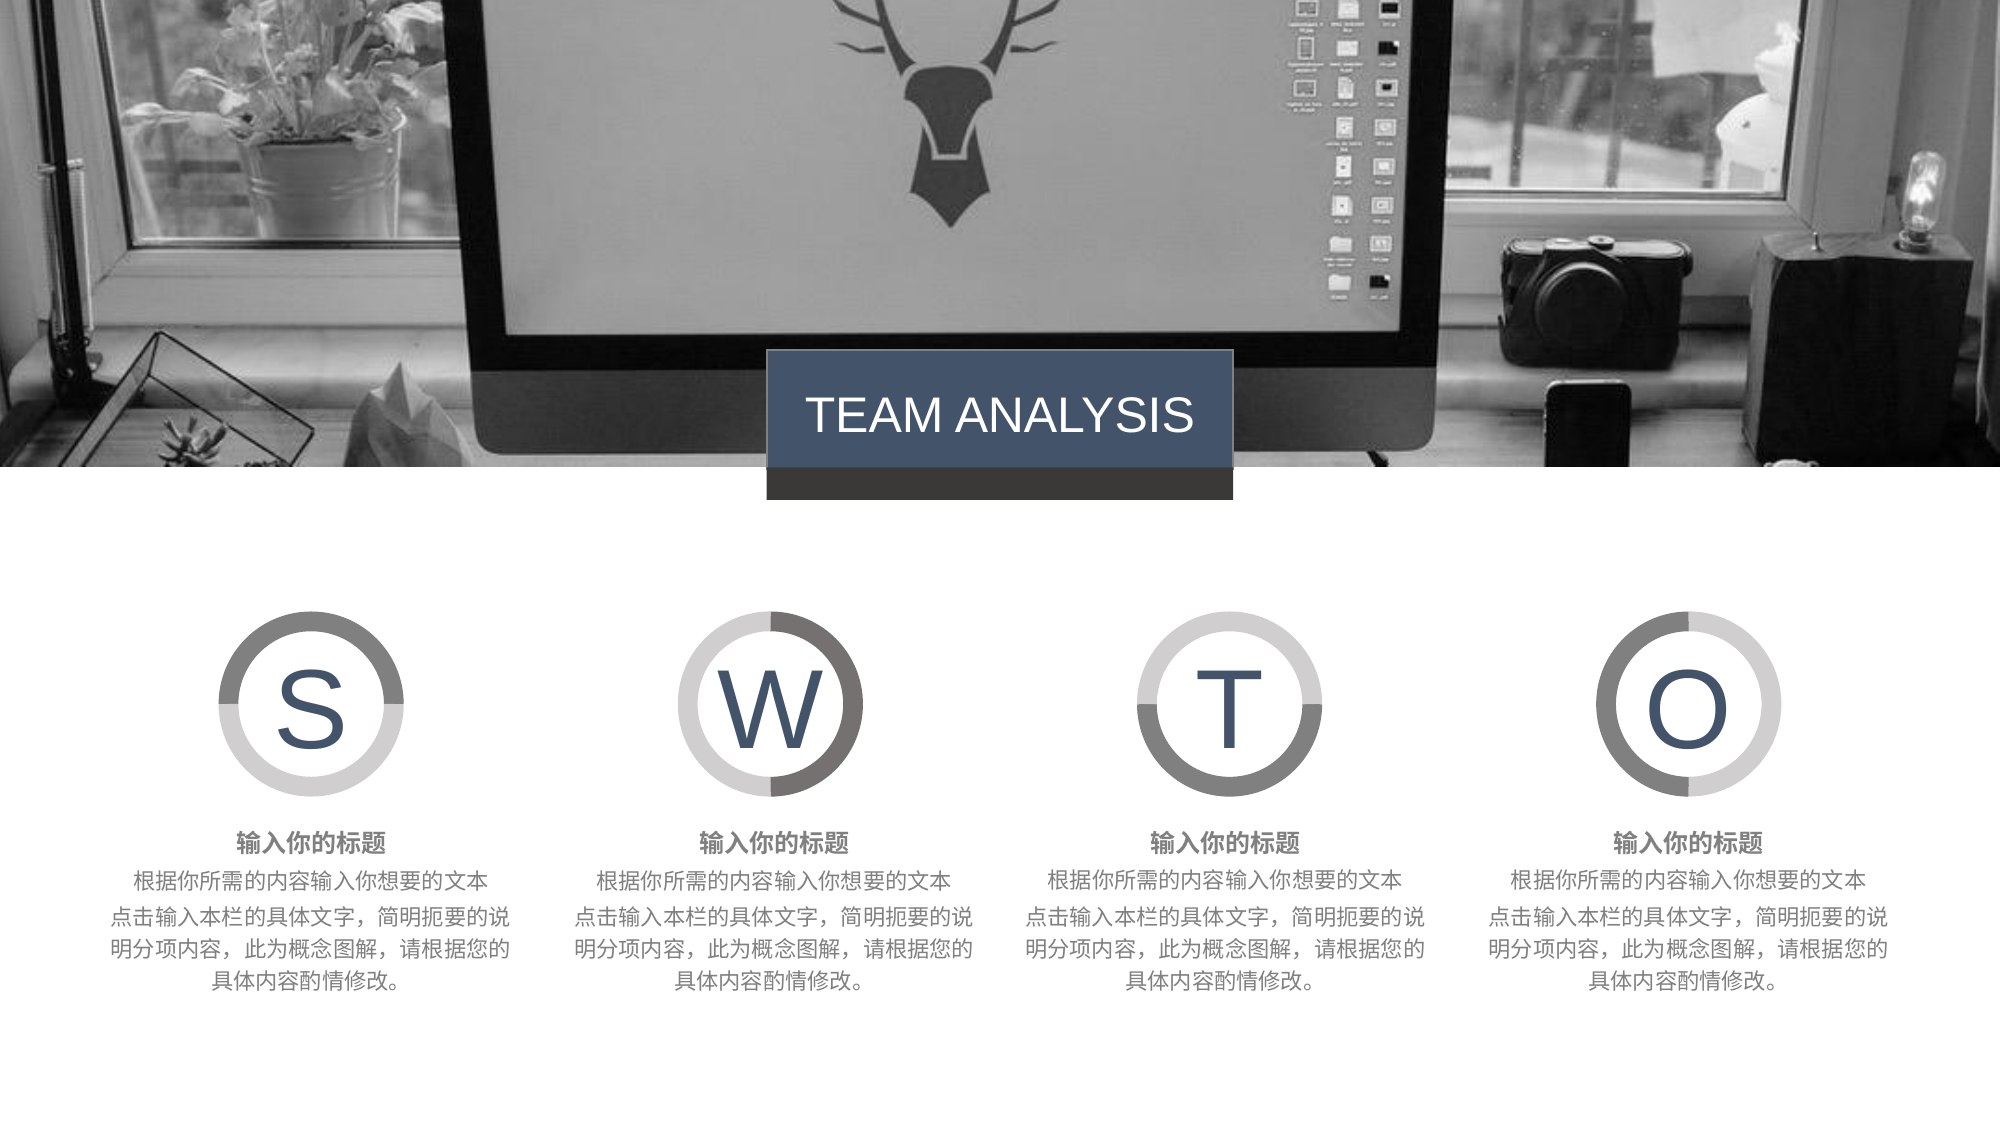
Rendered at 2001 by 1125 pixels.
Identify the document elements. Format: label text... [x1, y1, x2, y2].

picture [0, 0, 2000, 467]
text_box 输入你的标题 根据你所需的内容输入你想要的文本 点击输入本栏的具体文字，简明扼要的说明分项内容，此为概念图解，请根据您的具体内容酌情修改。 [999, 809, 1452, 1006]
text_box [1146, 621, 1313, 787]
text_box [766, 467, 1234, 501]
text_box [228, 621, 394, 787]
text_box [687, 621, 854, 787]
text_box 输入你的标题 根据你所需的内容输入你想要的文本 点击输入本栏的具体文字，简明扼要的说明分项内容，此为概念图解，请根据您的具体内容酌情修改。 [1463, 809, 1915, 1006]
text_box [1606, 621, 1772, 787]
text_box 输入你的标题 根据你所需的内容输入你想要的文本 点击输入本栏的具体文字，简明扼要的说明分项内容，此为概念图解，请根据您的具体内容酌情修改。 [85, 809, 537, 1006]
text_box 输入你的标题 根据你所需的内容输入你想要的文本 点击输入本栏的具体文字，简明扼要的说明分项内容，此为概念图解，请根据您的具体内容酌情修改。 [548, 809, 999, 1006]
